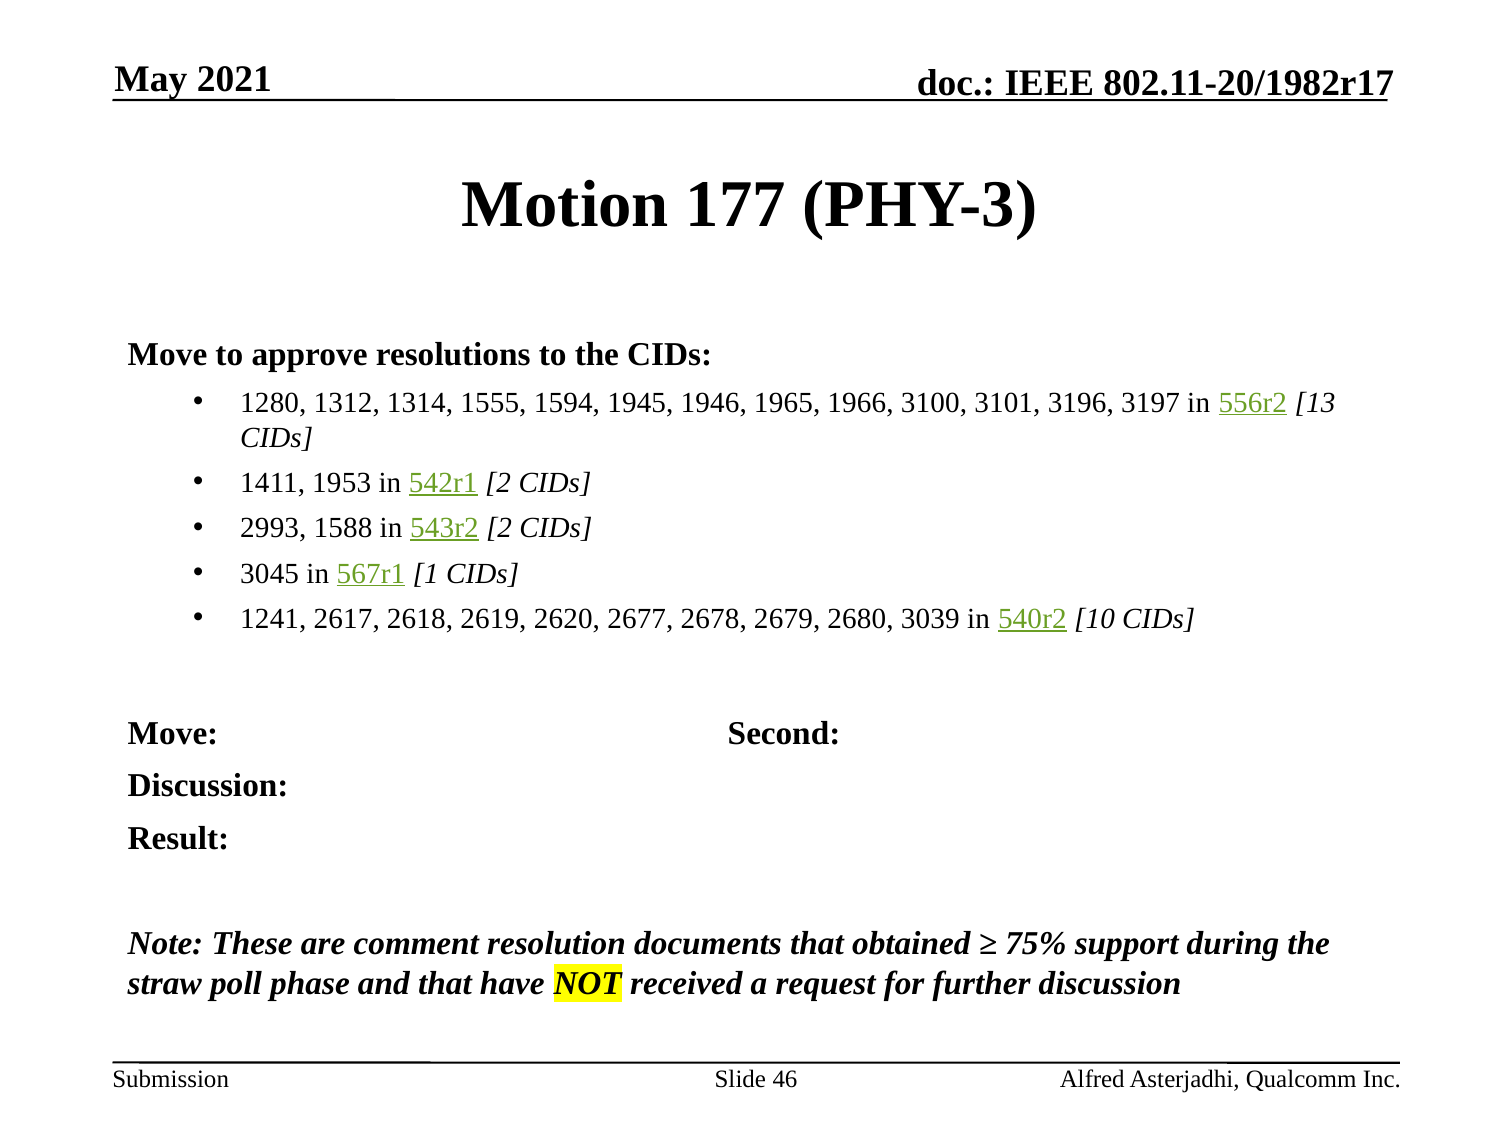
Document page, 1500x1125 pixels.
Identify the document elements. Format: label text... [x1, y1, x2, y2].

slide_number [114, 54, 423, 100]
title Motion 177 (PHY-3) [112, 112, 1388, 288]
slide_number Slide 46 [712, 1061, 800, 1123]
list Move to approve resolutions to the CIDs: 1280, 1312, 1314, 1555, 1594, 1945, 1946, 1965, 1966, 3100, 3101, 3196, 3197 in 556r2 [13 CIDs] 1411, 1953 in 542r1 [2 CIDs] 2993, 1588 in 543r2 [2 CIDs] 3045 in 567r1 [1 CIDs] 1241, 2617, 2618, 2619, 2620, 2677, 2678, 2679, 2680, 3039 in 540r2 [10 CIDs] Move: Second: Discussion: Result: Note: These are comment resolution documents that obtained ≥ 75% support during the straw poll phase and that have NOT received a request for further discussion [112, 324, 1388, 1063]
footer Alfred Asterjadhi, Qualcomm Inc. [878, 1061, 1402, 1093]
